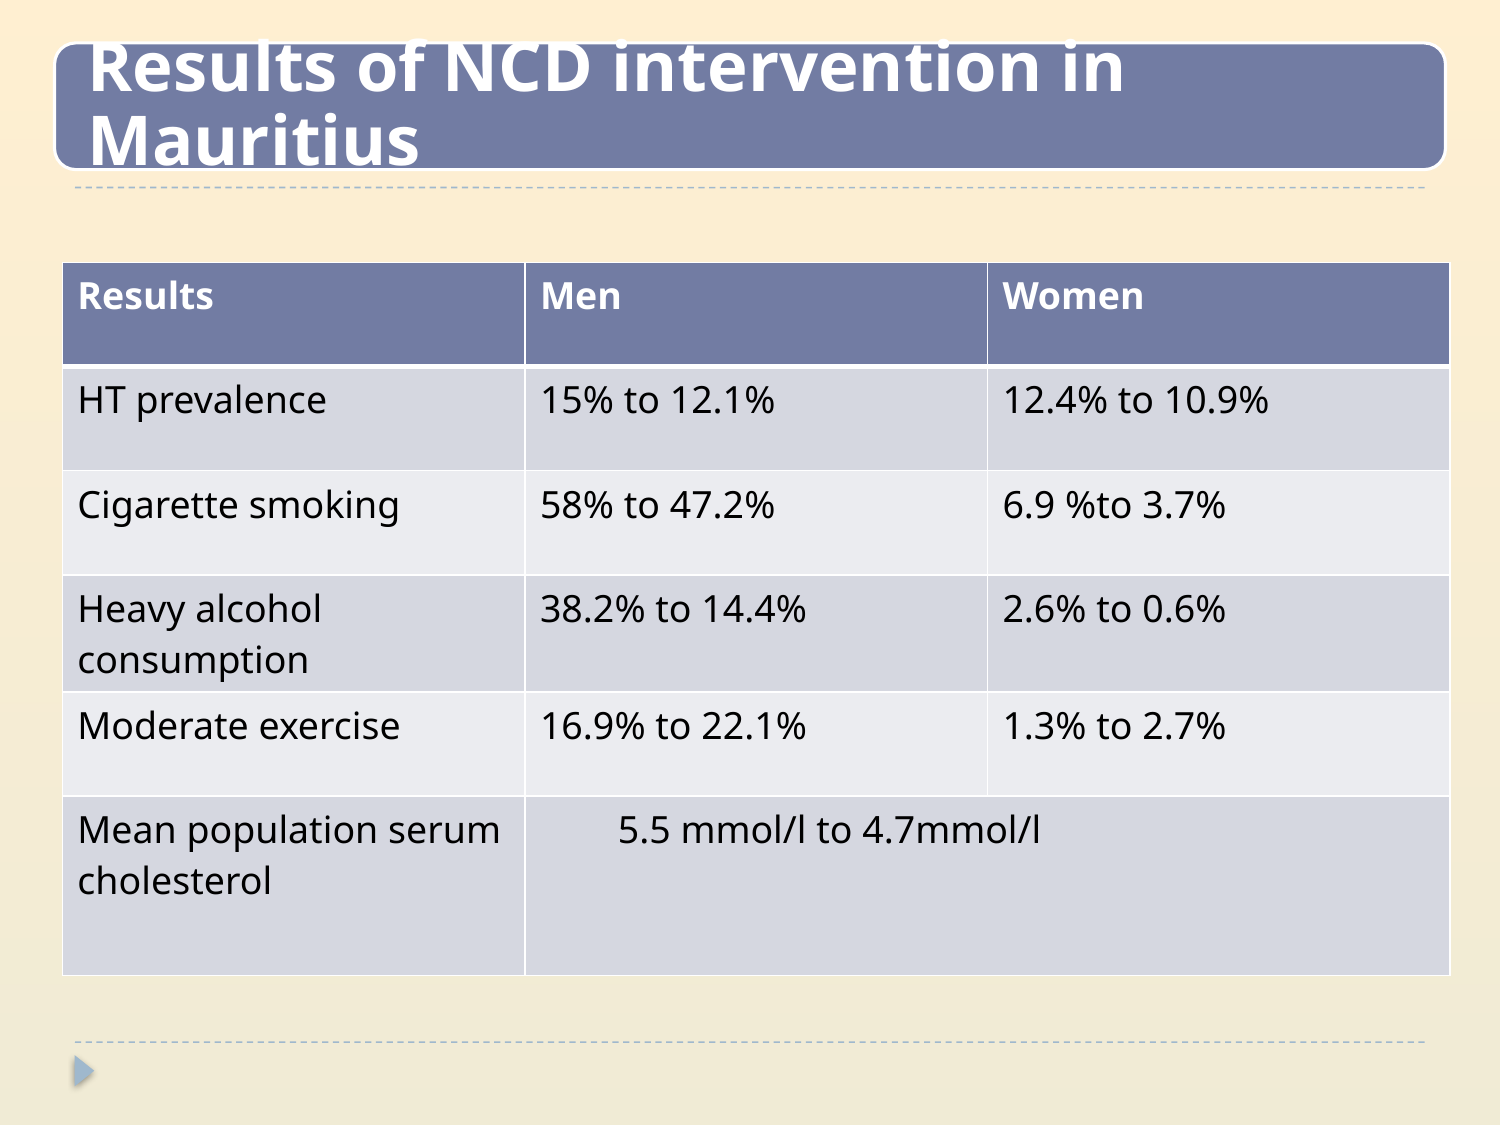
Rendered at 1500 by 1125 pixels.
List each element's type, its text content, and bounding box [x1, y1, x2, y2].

table_header Results [63, 263, 524, 364]
table_cell Mean population serum cholesterol [63, 797, 524, 975]
table_cell Heavy alcohol consumption [63, 576, 524, 691]
table_cell 6.9 %to 3.7% [988, 471, 1449, 574]
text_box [54, 0, 1446, 213]
table_cell 16.9% to 22.1% [526, 693, 987, 795]
table_cell 38.2% to 14.4% [526, 576, 987, 691]
table_cell 1.3% to 2.7% [988, 693, 1449, 795]
table_cell 2.6% to 0.6% [988, 576, 1449, 691]
table_cell 12.4% to 10.9% [988, 369, 1449, 470]
table_cell 58% to 47.2% [526, 471, 987, 574]
table_cell Moderate exercise [63, 693, 524, 795]
table_header Women [988, 263, 1449, 364]
table_cell Cigarette smoking [63, 471, 524, 574]
table_header Men [526, 263, 987, 364]
table_cell 15% to 12.1% [526, 369, 987, 470]
table_cell HT prevalence [63, 369, 524, 470]
table_cell 5.5 mmol/l to 4.7mmol/l [526, 797, 1449, 975]
